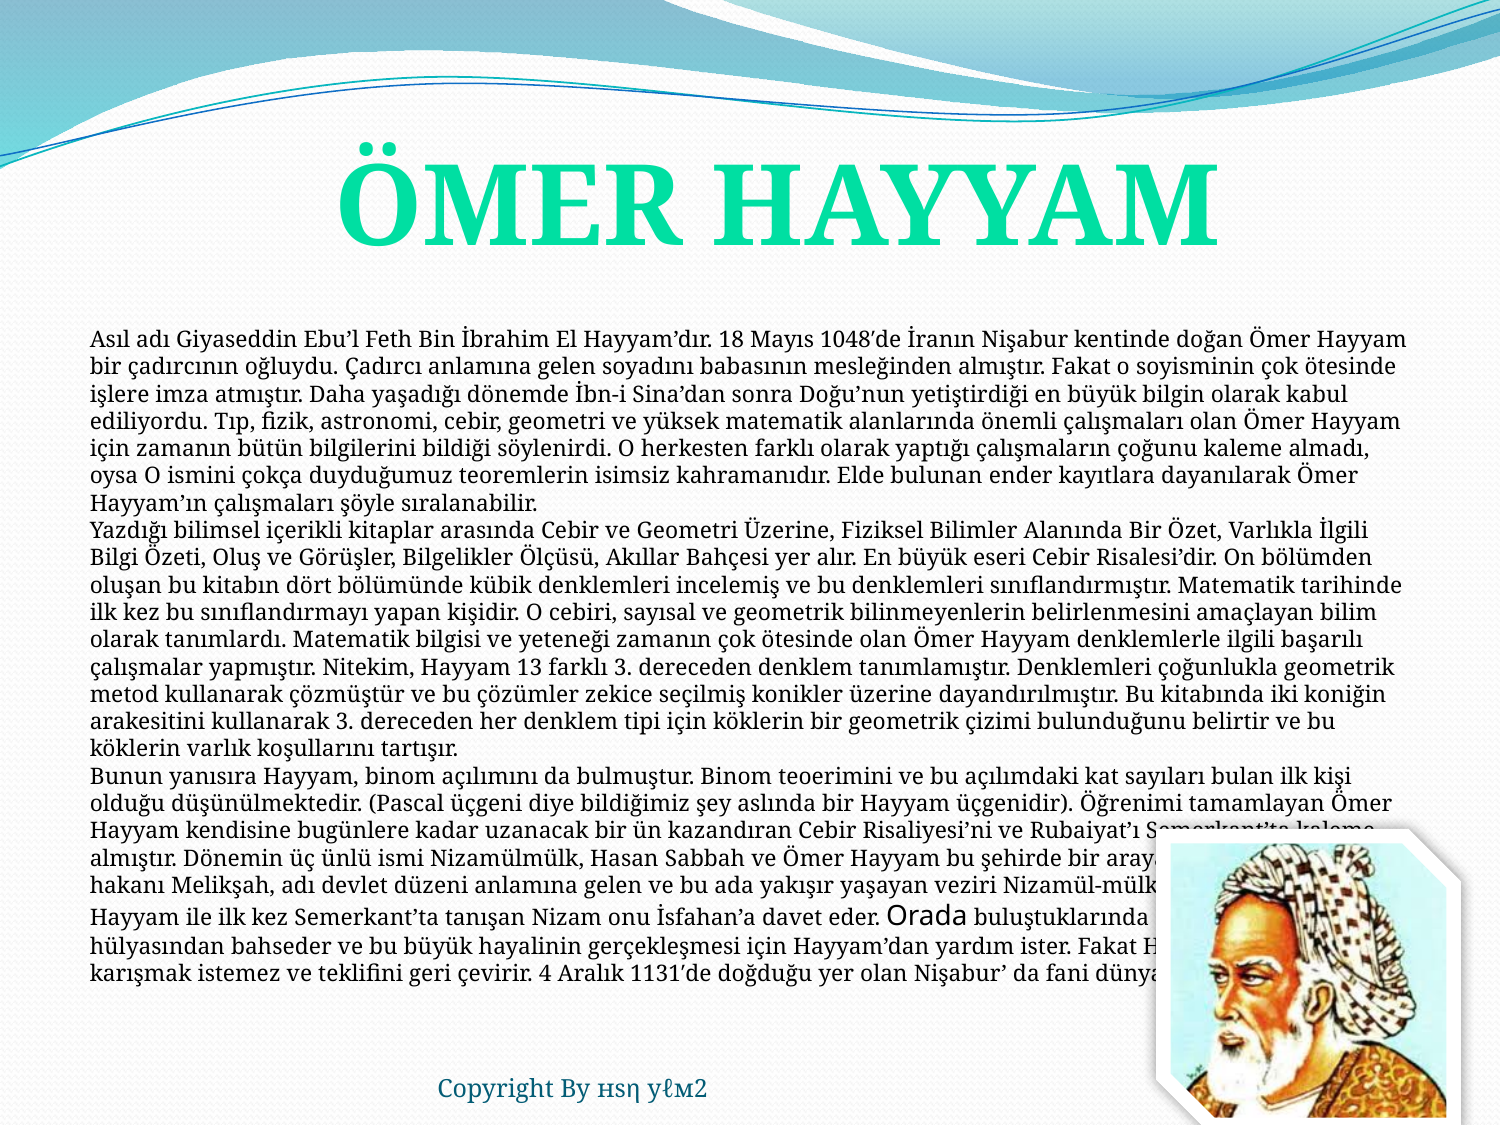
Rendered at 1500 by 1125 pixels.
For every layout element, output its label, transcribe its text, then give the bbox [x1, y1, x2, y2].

text_box ÖMER HAYYAM [319, 125, 1236, 276]
picture [1163, 835, 1454, 1125]
footer Copyright By нѕη уℓм2 [437, 1042, 988, 1103]
list Asıl adı Giyaseddin Ebu’l Feth Bin İbrahim El Hayyam’dır. 18 Mayıs 1048′de İranın Nişabur kentinde doğan Ömer Hayyam bir çadırcının oğluydu. Çadırcı anlamına gelen soyadını babasının mesleğinden almıştır. Fakat o soyisminin çok ötesinde işlere imza atmıştır. Daha yaşadığı dönemde İbn-i Sina’dan sonra Doğu’nun yetiştirdiği en büyük bilgin olarak kabul ediliyordu. Tıp, fizik, astronomi, cebir, geometri ve yüksek matematik alanlarında önemli çalışmaları olan Ömer Hayyam için zamanın bütün bilgilerini bildiği söylenirdi. O herkesten farklı olarak yaptığı çalışmaların çoğunu kaleme almadı, oysa O ismini çokça duyduğumuz teoremlerin isimsiz kahramanıdır. Elde bulunan ender kayıtlara dayanılarak Ömer Hayyam’ın çalışmaları şöyle sıralanabilir. Yazdığı bilimsel içerikli kitaplar arasında Cebir ve Geometri Üzerine, Fiziksel Bilimler Alanında Bir Özet, Varlıkla İlgili Bilgi Özeti, Oluş ve Görüşler, Bilgelikler Ölçüsü, Akıllar Bahçesi yer alır. En büyük eseri Cebir Risalesi’dir. On bölümden oluşan bu kitabın dört bölümünde kübik denklemleri incelemiş ve bu denklemleri sınıflandırmıştır. Matematik tarihinde ilk kez bu sınıflandırmayı yapan kişidir. O cebiri, sayısal ve geometrik bilinmeyenlerin belirlenmesini amaçlayan bilim olarak tanımlardı. Matematik bilgisi ve yeteneği zamanın çok ötesinde olan Ömer Hayyam denklemlerle ilgili başarılı çalışmalar yapmıştır. Nitekim, Hayyam 13 farklı 3. dereceden denklem tanımlamıştır. Denklemleri çoğunlukla geometrik metod kullanarak çözmüştür ve bu çözümler zekice seçilmiş konikler üzerine dayandırılmıştır. Bu kitabında iki koniğin arakesitini kullanarak 3. dereceden her denklem tipi için köklerin bir geometrik çizimi bulunduğunu belirtir ve bu köklerin varlık koşullarını tartışır. Bunun yanısıra Hayyam, binom açılımını da bulmuştur. Binom teoerimini ve bu açılımdaki kat sayıları bulan ilk kişi olduğu düşünülmektedir. (Pascal üçgeni diye bildiğimiz şey aslında bir Hayyam üçgenidir). Öğrenimi tamamlayan Ömer Hayyam kendisine bugünlere kadar uzanacak bir ün kazandıran Cebir Risaliyesi’ni ve Rubaiyat’ı Semerkant’ta kaleme almıştır. Dönemin üç ünlü ismi Nizamülmülk, Hasan Sabbah ve Ömer Hayyam bu şehirde bir araya gelmiştir. Dönemin hakanı Melikşah, adı devlet düzeni anlamına gelen ve bu ada yakışır yaşayan veziri Nizamül-mülk’e çok güvenirdi. Ömer Hayyam ile ilk kez Semerkant’ta tanışan Nizam onu İsfahan’a davet eder. Orada buluştuklarında O’na devlet hülyasından bahseder ve bu büyük hayalinin gerçekleşmesi için Hayyam’dan yardım ister. Fakat Hayyam devlet işlerine karışmak istemez ve teklifini geri çevirir. 4 Aralık 1131′de doğduğu yer olan Nişabur’ da fani dünyaya veda eder. [75, 317, 1425, 1038]
